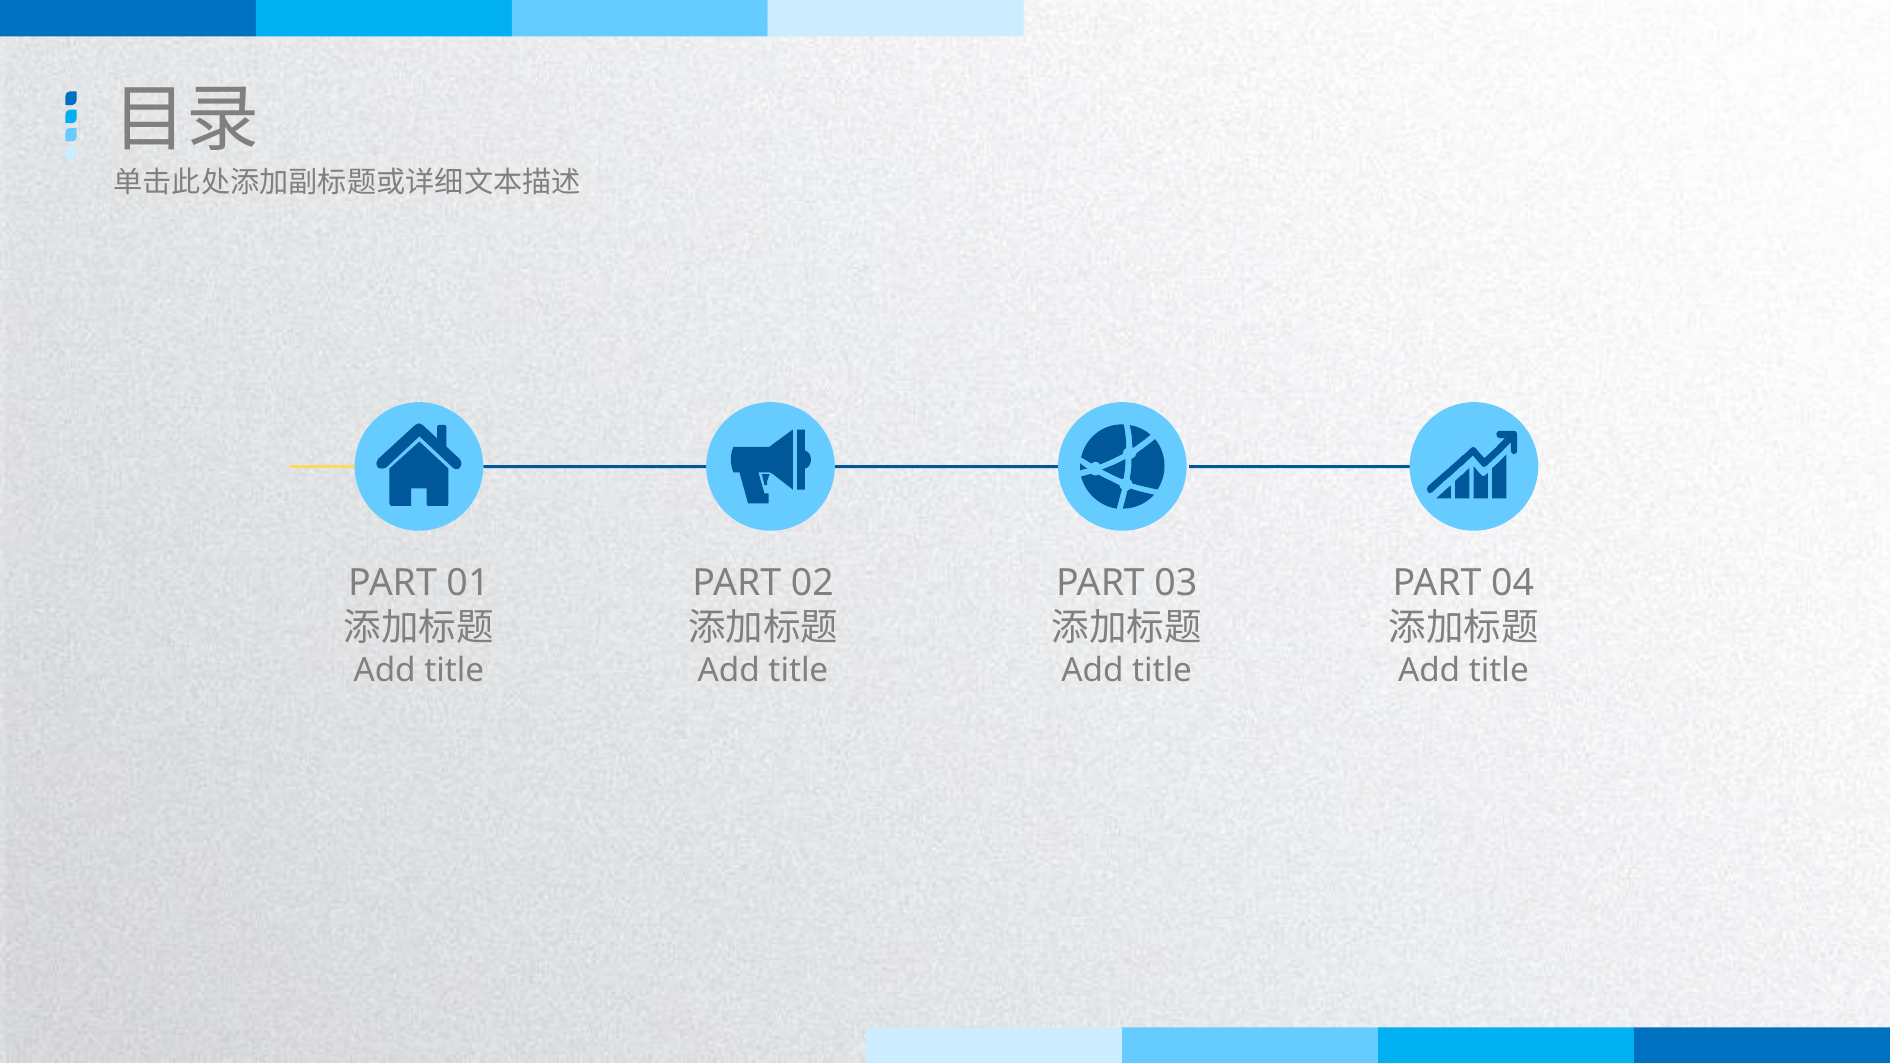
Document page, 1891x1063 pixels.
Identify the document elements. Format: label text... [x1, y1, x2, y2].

text_box PART 03 添加标题 Add title [1036, 550, 1217, 695]
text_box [705, 401, 836, 531]
text_box 单击此处添加副标题或详细文本描述 [94, 153, 1796, 217]
text_box PART 04 添加标题 Add title [1373, 550, 1554, 695]
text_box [1057, 401, 1187, 531]
text_box [1191, 465, 1404, 469]
text_box PART 02 添加标题 Add title [673, 550, 853, 695]
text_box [1409, 401, 1539, 531]
text_box [488, 465, 700, 469]
text_box PART 01 添加标题 Add title [329, 550, 509, 695]
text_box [865, 1026, 1891, 1063]
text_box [354, 401, 484, 531]
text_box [0, 0, 1024, 160]
picture [0, 0, 1891, 1063]
text_box [289, 465, 349, 469]
text_box [840, 465, 1052, 469]
